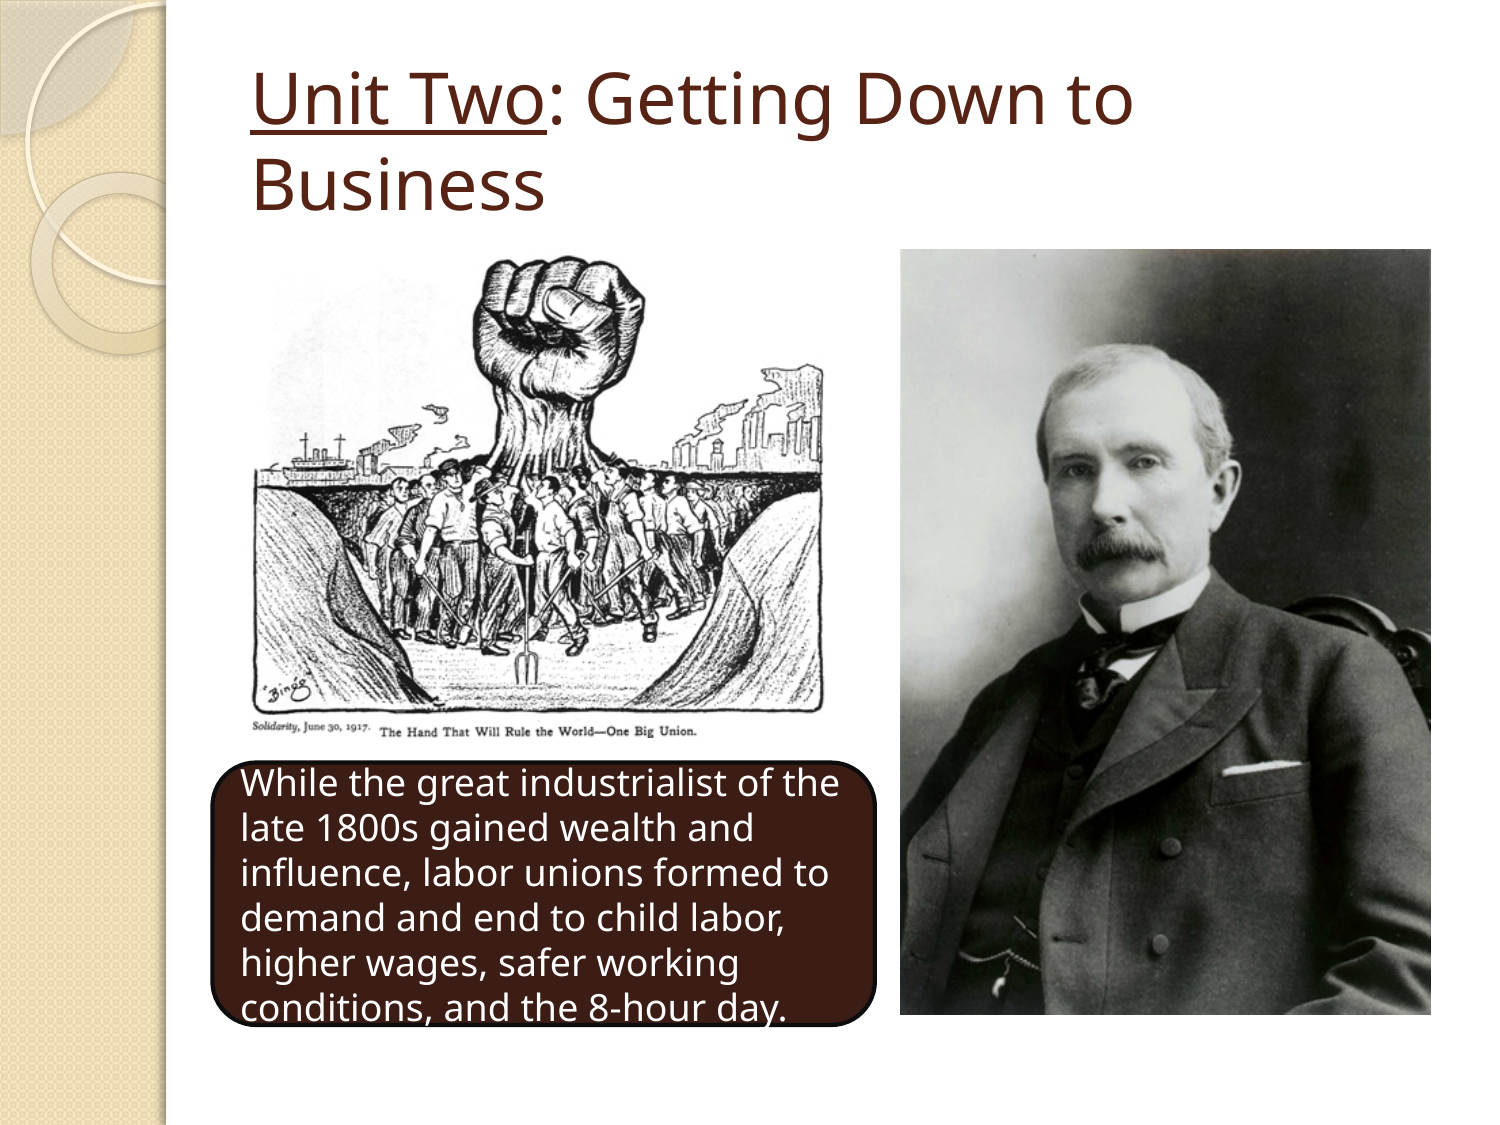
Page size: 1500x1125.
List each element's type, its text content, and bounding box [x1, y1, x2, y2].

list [900, 249, 1431, 1016]
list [237, 249, 838, 738]
text_box While the great industrialist of the late 1800s gained wealth and influence, labor unions formed to demand and end to child labor, higher wages, safer working conditions, and the 8-hour day. [210, 760, 877, 1028]
title Unit Two: Getting Down to Business [235, 45, 1466, 233]
